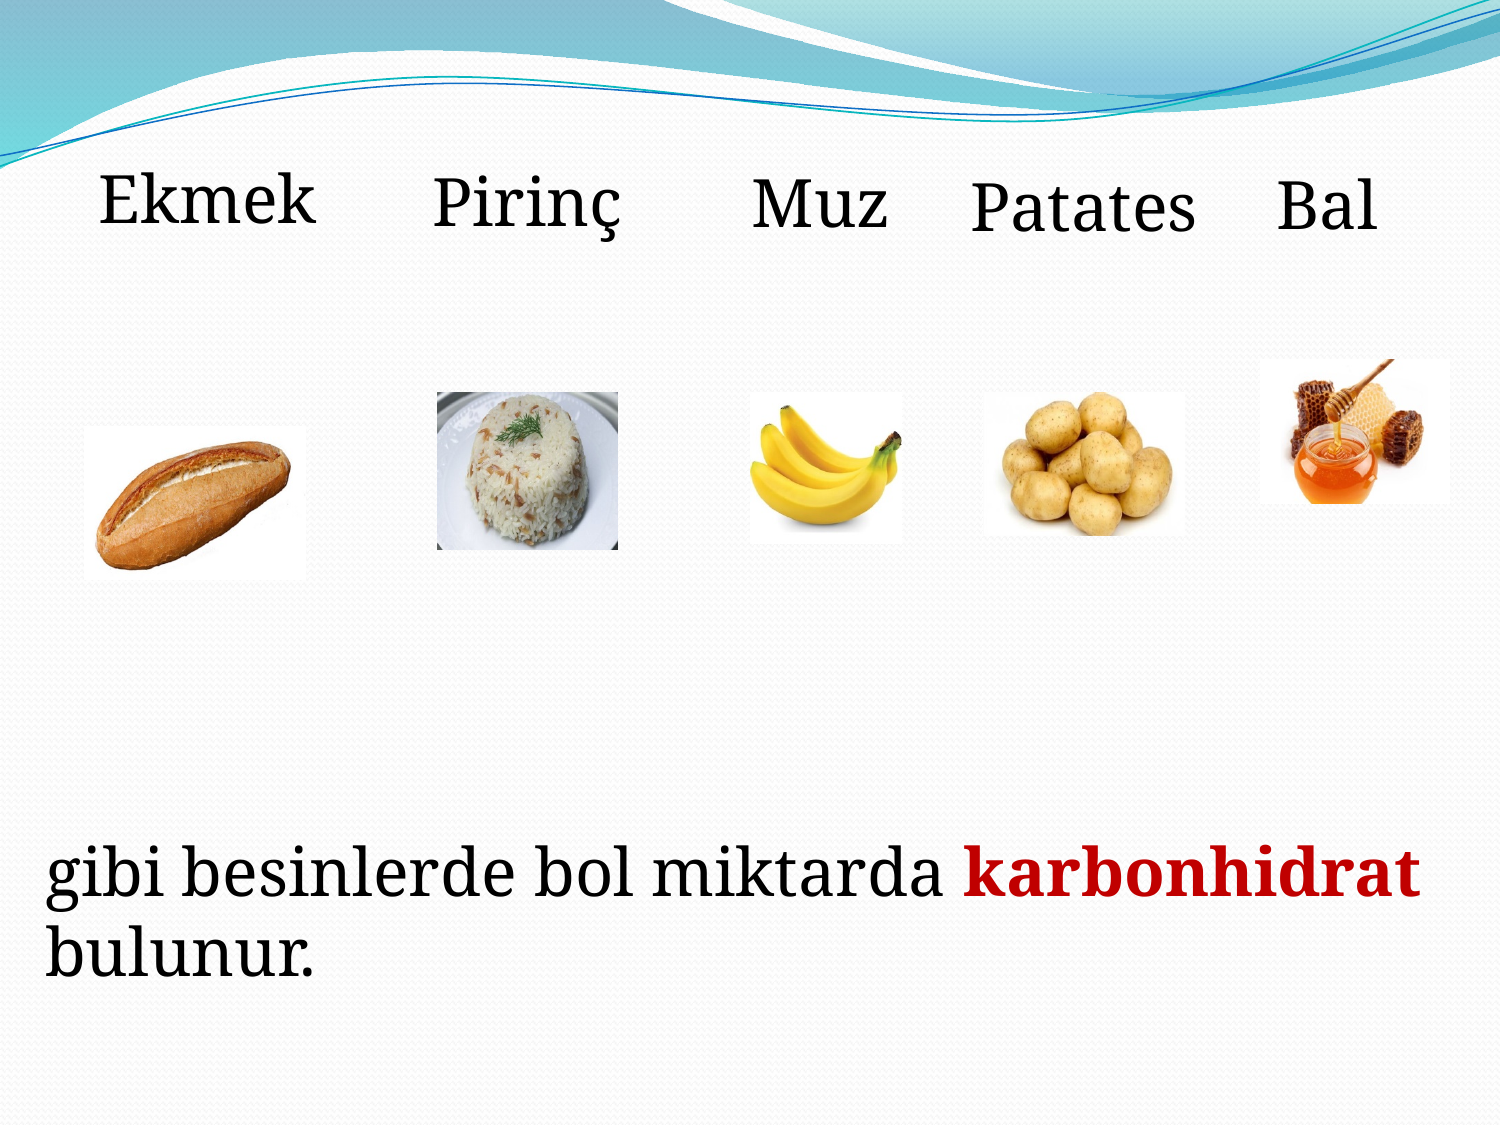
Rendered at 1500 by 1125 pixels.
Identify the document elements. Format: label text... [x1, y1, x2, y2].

text_box Patates [955, 157, 1213, 252]
picture [749, 392, 902, 545]
text_box Pirinç [417, 152, 638, 248]
text_box Muz [736, 153, 906, 249]
picture [1260, 359, 1451, 504]
picture [436, 392, 618, 550]
text_box gibi besinlerde bol miktarda karbonhidrat bulunur. [30, 822, 1437, 997]
text_box Bal [1261, 155, 1393, 250]
text_box Ekmek [84, 149, 332, 245]
picture [983, 392, 1186, 537]
picture [84, 426, 307, 581]
